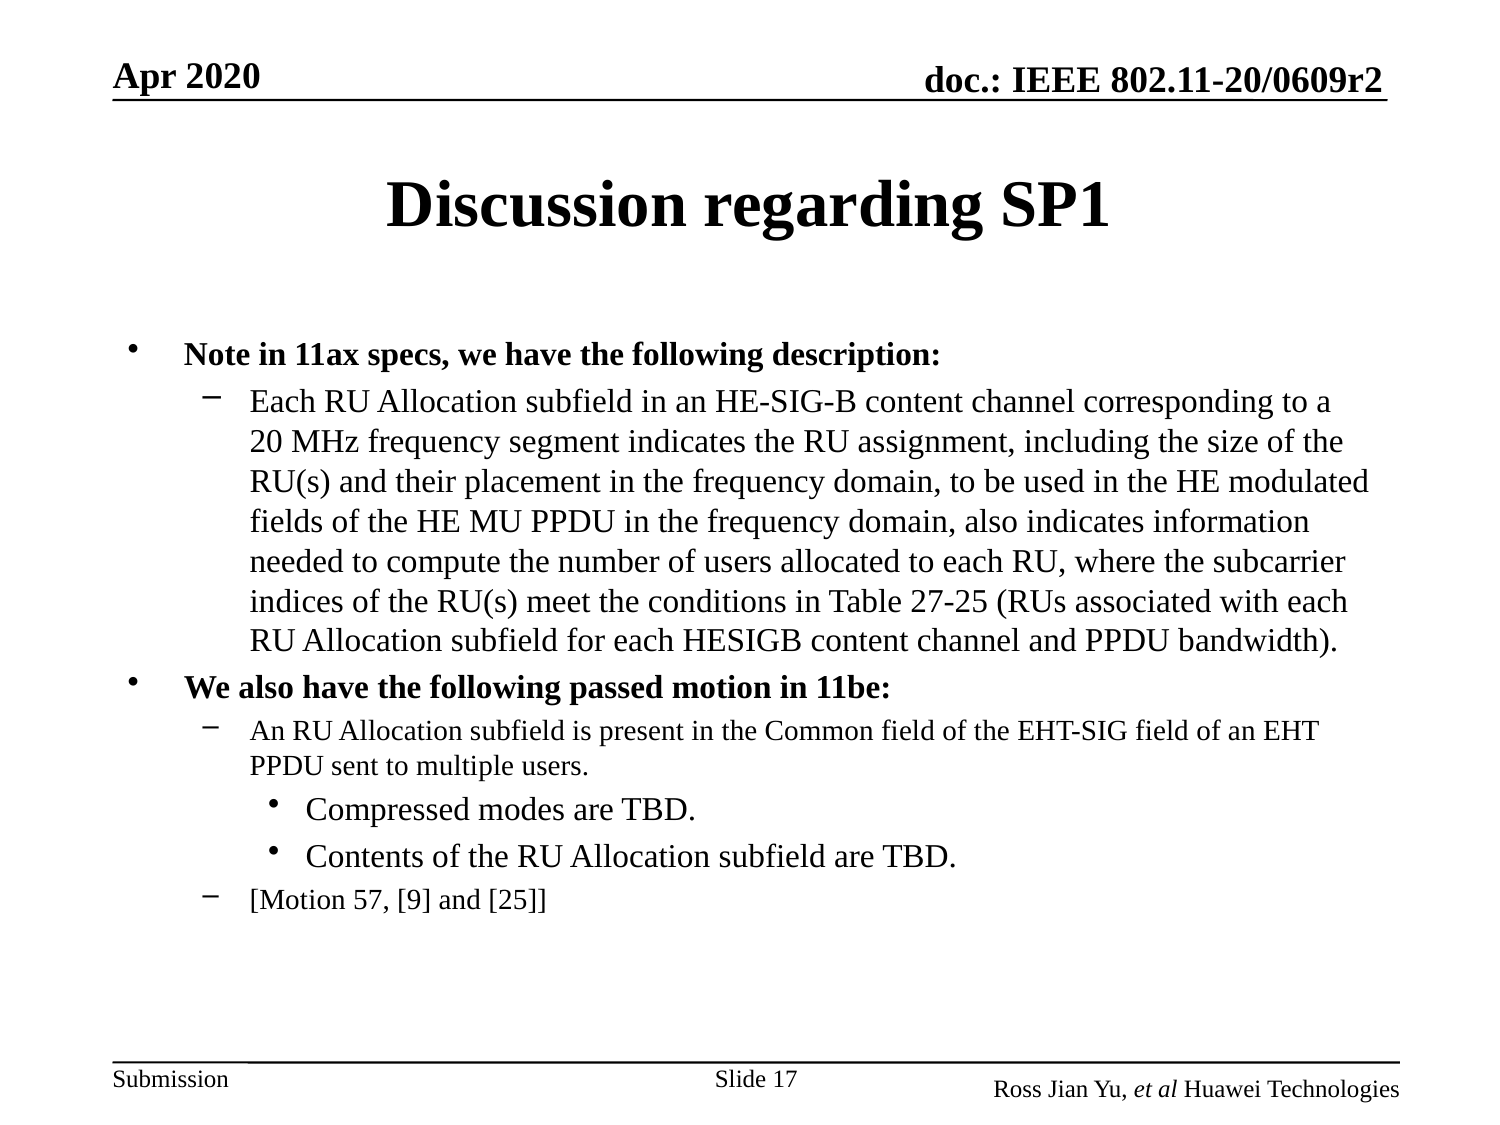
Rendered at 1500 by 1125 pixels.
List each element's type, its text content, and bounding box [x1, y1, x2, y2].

slide_number Slide 17 [712, 1061, 800, 1093]
title Discussion regarding SP1 [112, 112, 1388, 288]
list Note in 11ax specs, we have the following description: Each RU Allocation subfield in an HE-SIG-B content channel corresponding to a 20 MHz frequency segment indicates the RU assignment, including the size of the RU(s) and their placement in the frequency domain, to be used in the HE modulated fields of the HE MU PPDU in the frequency domain, also indicates information needed to compute the number of users allocated to each RU, where the subcarrier indices of the RU(s) meet the conditions in Table 27-25 (RUs associated with each RU Allocation subfield for each HESIGB content channel and PPDU bandwidth). We also have the following passed motion in 11be: An RU Allocation subfield is present in the Common field of the EHT-SIG field of an EHT PPDU sent to multiple users. Compressed modes are TBD. Contents of the RU Allocation subfield are TBD. [Motion 57, [9] and [25]] [112, 324, 1388, 1001]
